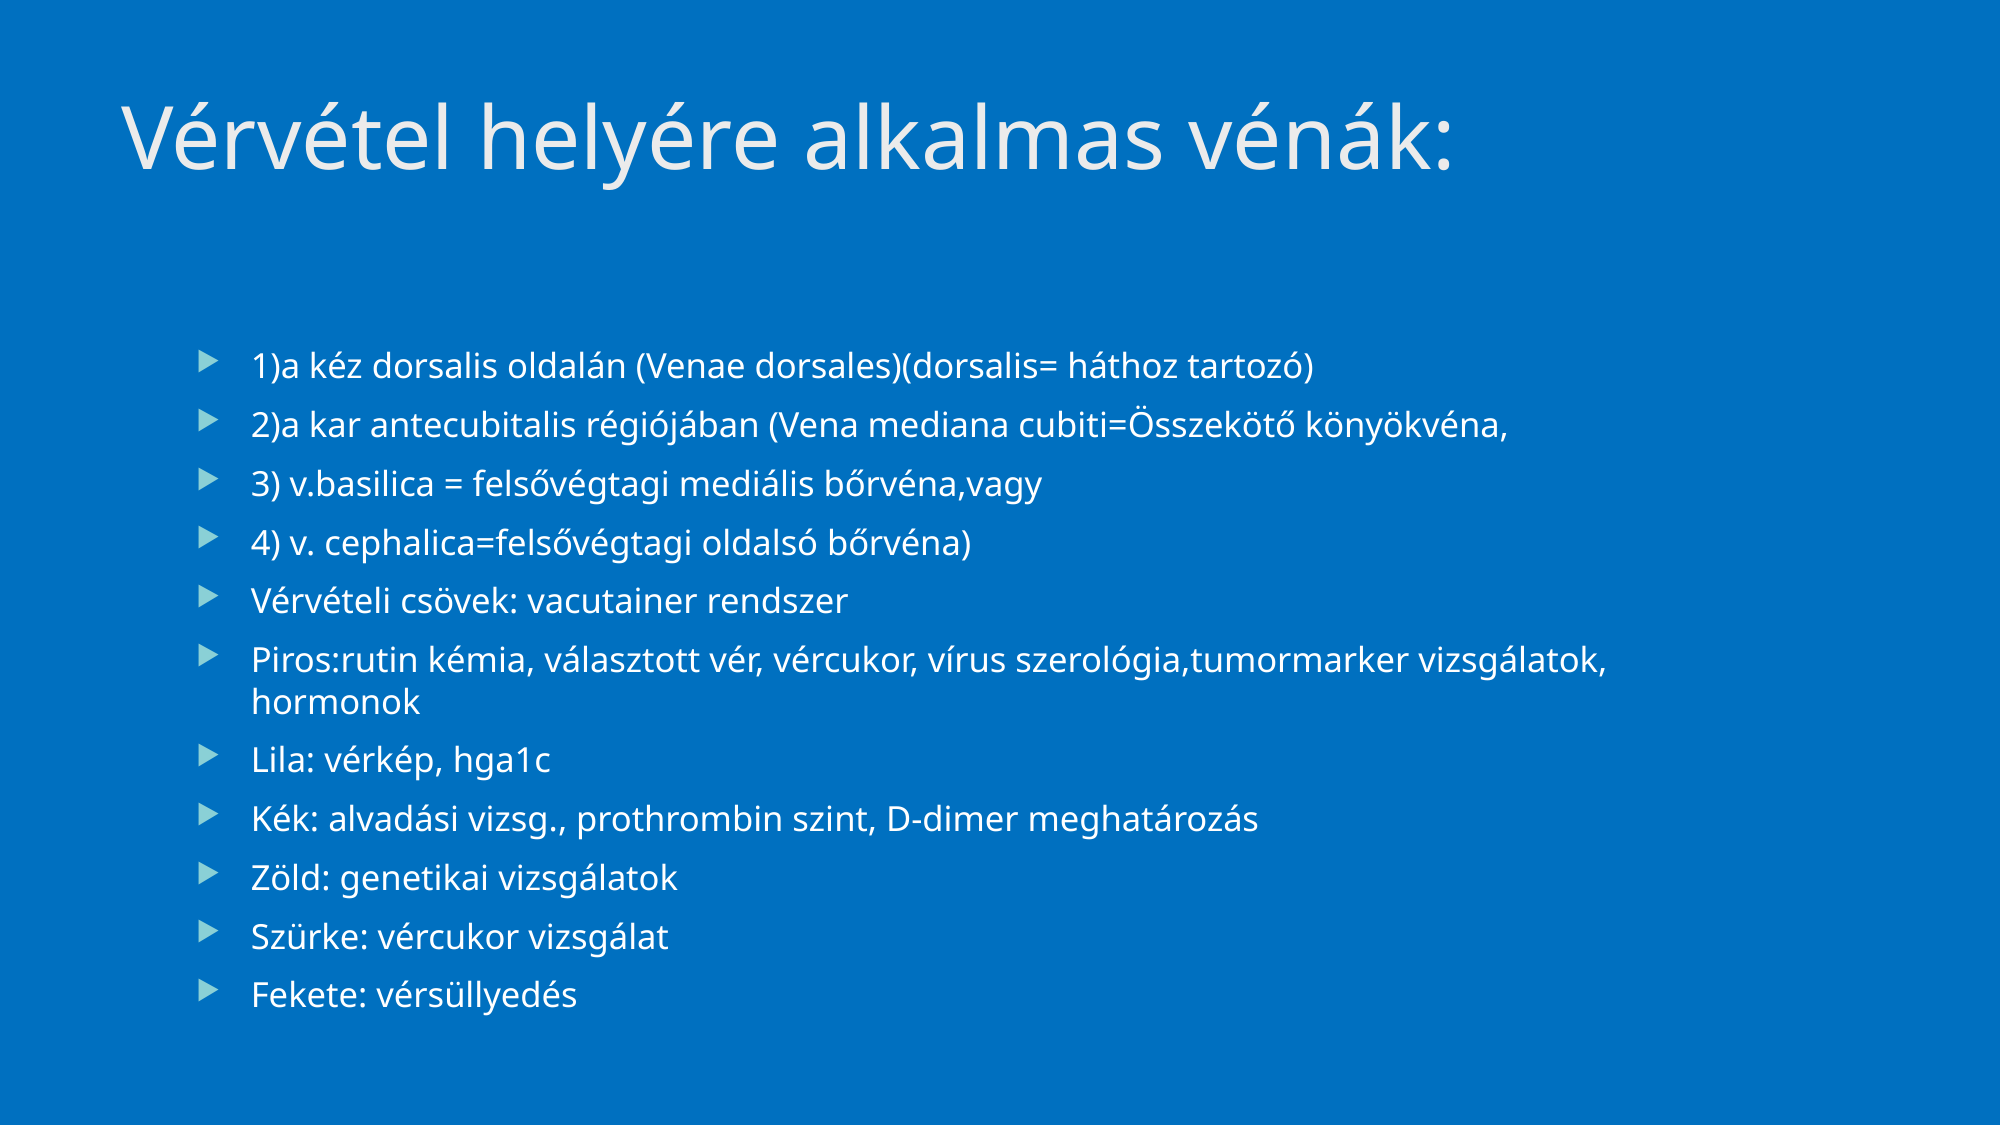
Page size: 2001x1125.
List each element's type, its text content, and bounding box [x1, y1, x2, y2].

list 1)a kéz dorsalis oldalán (Venae dorsales)(dorsalis= háthoz tartozó) 2)a kar antecubitalis régiójában (Vena mediana cubiti=Összekötő könyökvéna, 3) v.basilica = felsővégtagi mediális bőrvéna,vagy 4) v. cephalica=felsővégtagi oldalsó bőrvéna) Vérvételi csövek: vacutainer rendszer Piros:rutin kémia, választott vér, vércukor, vírus szerológia,tumormarker vizsgálatok, hormonok Lila: vérkép, hga1c Kék: alvadási vizsg., prothrombin szint, D-dimer meghatározás Zöld: genetikai vizsgálatok Szürke: vércukor vizsgálat Fekete: vérsüllyedés [181, 336, 1649, 1025]
title Vérvétel helyére alkalmas vénák: [106, 74, 1649, 304]
